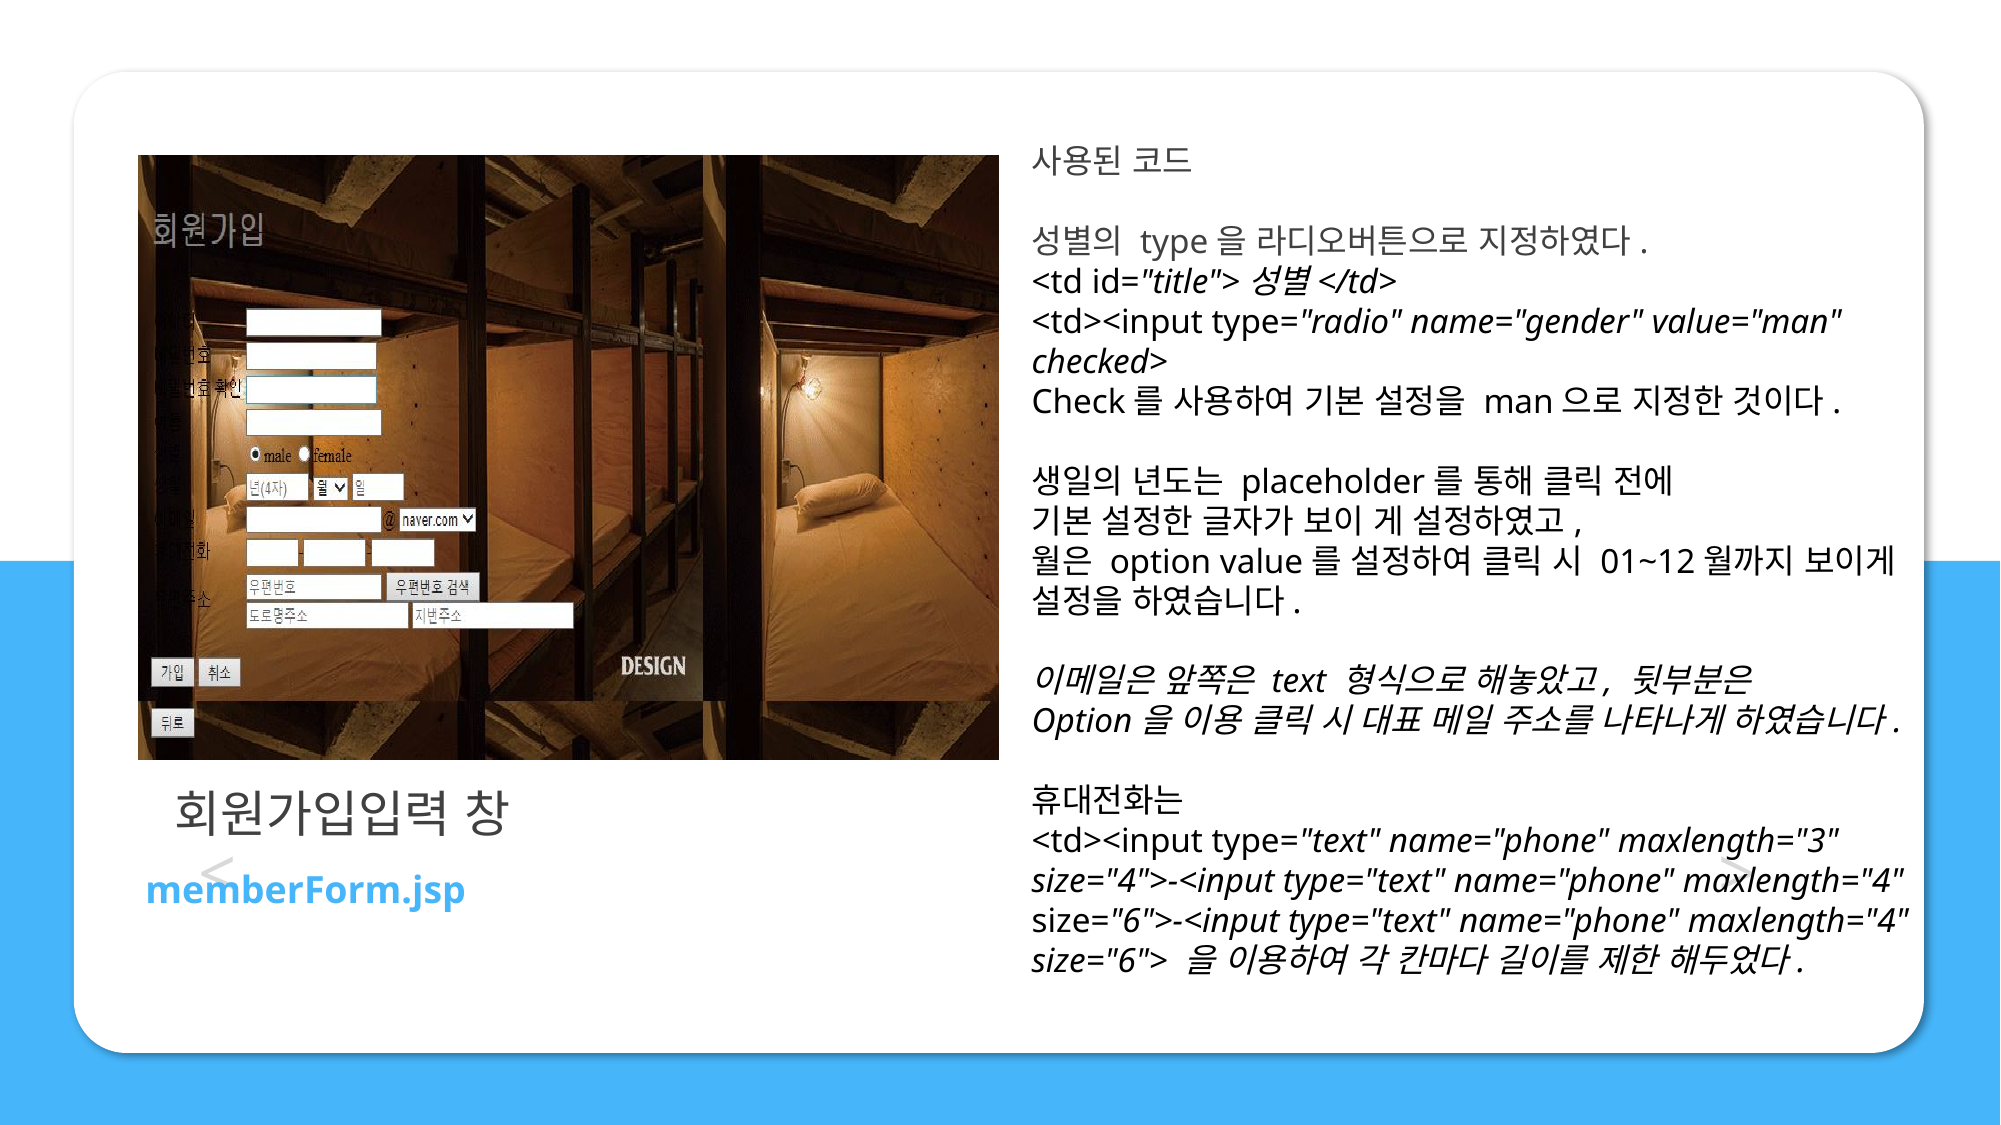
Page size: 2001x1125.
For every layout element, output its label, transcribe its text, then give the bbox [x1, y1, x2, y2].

text_box memberForm.jsp [130, 859, 482, 919]
text_box [0, 560, 2000, 1125]
picture [138, 155, 999, 760]
text_box 사용된 코드 성별의 type을 라디오버튼으로 지정하였다. <td id="title">성별</td> <td><input type="radio" name="gender" value="man" checked> Check를 사용하여 기본 설정을 man으로 지정한 것이다. 생일의 년도는 placeholder를 통해 클릭 전에 기본 설정한 글자가 보이 게 설정하였고, 월은 option value를 설정하여 클릭 시 01~12월까지 보이게 설정을 하였습니다. 이메일은 앞쪽은 text 형식으로 해놓았고, 뒷부분은 Option을 이용 클릭 시 대표 메일 주소를 나타나게 하였습니다. 휴대전화는 <td><input type="text" name="phone" maxlength="3" size="4">-<input type="text" name="phone" maxlength="4" size="6">-<input type="text" name="phone" maxlength="4" size="6"> 을 이용하여 각 칸마다 길이를 제한 해두었다. [1016, 133, 2000, 1067]
text_box < [183, 851, 252, 859]
text_box [72, 70, 1925, 1054]
text_box 회원가입입력 창 [159, 775, 526, 851]
